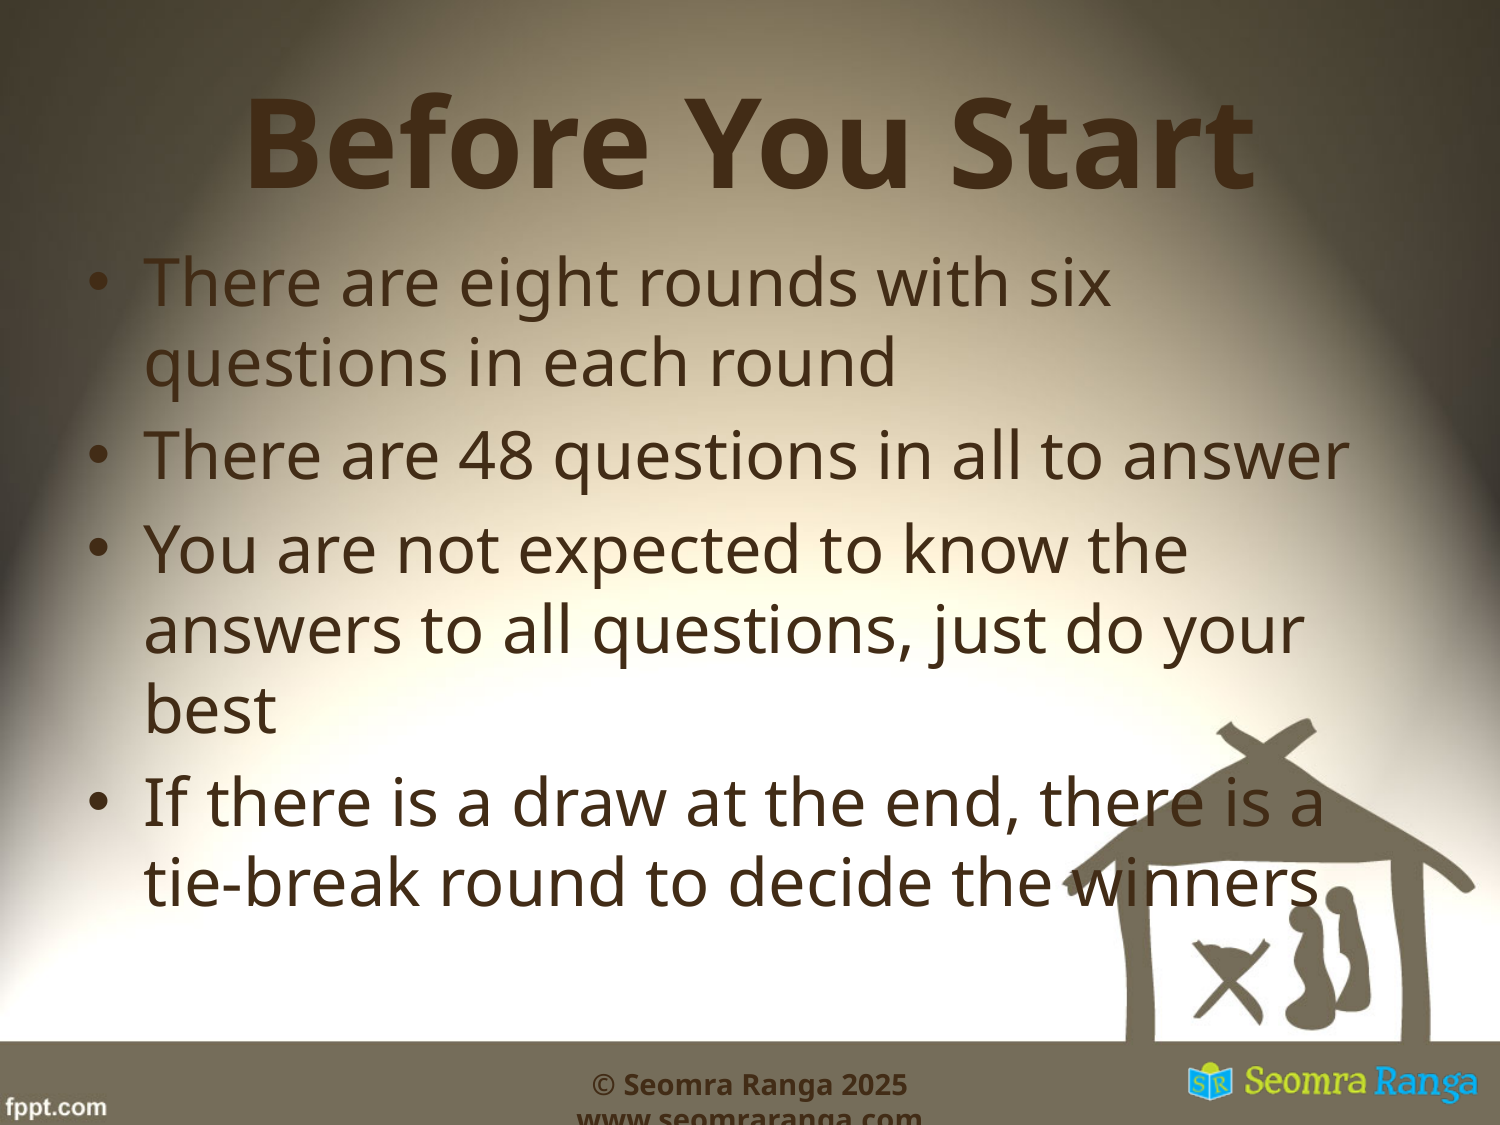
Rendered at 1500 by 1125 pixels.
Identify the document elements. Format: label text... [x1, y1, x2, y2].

text_box © Seomra Ranga 2025 www.seomraranga.com [401, 1058, 1099, 1125]
list There are eight rounds with six questions in each round There are 48 questions in all to answer You are not expected to know the answers to all questions, just do your best If there is a draw at the end, there is a tie-break round to decide the winners [71, 232, 1422, 975]
picture [0, 0, 1500, 1125]
title Before You Start [75, 45, 1425, 233]
